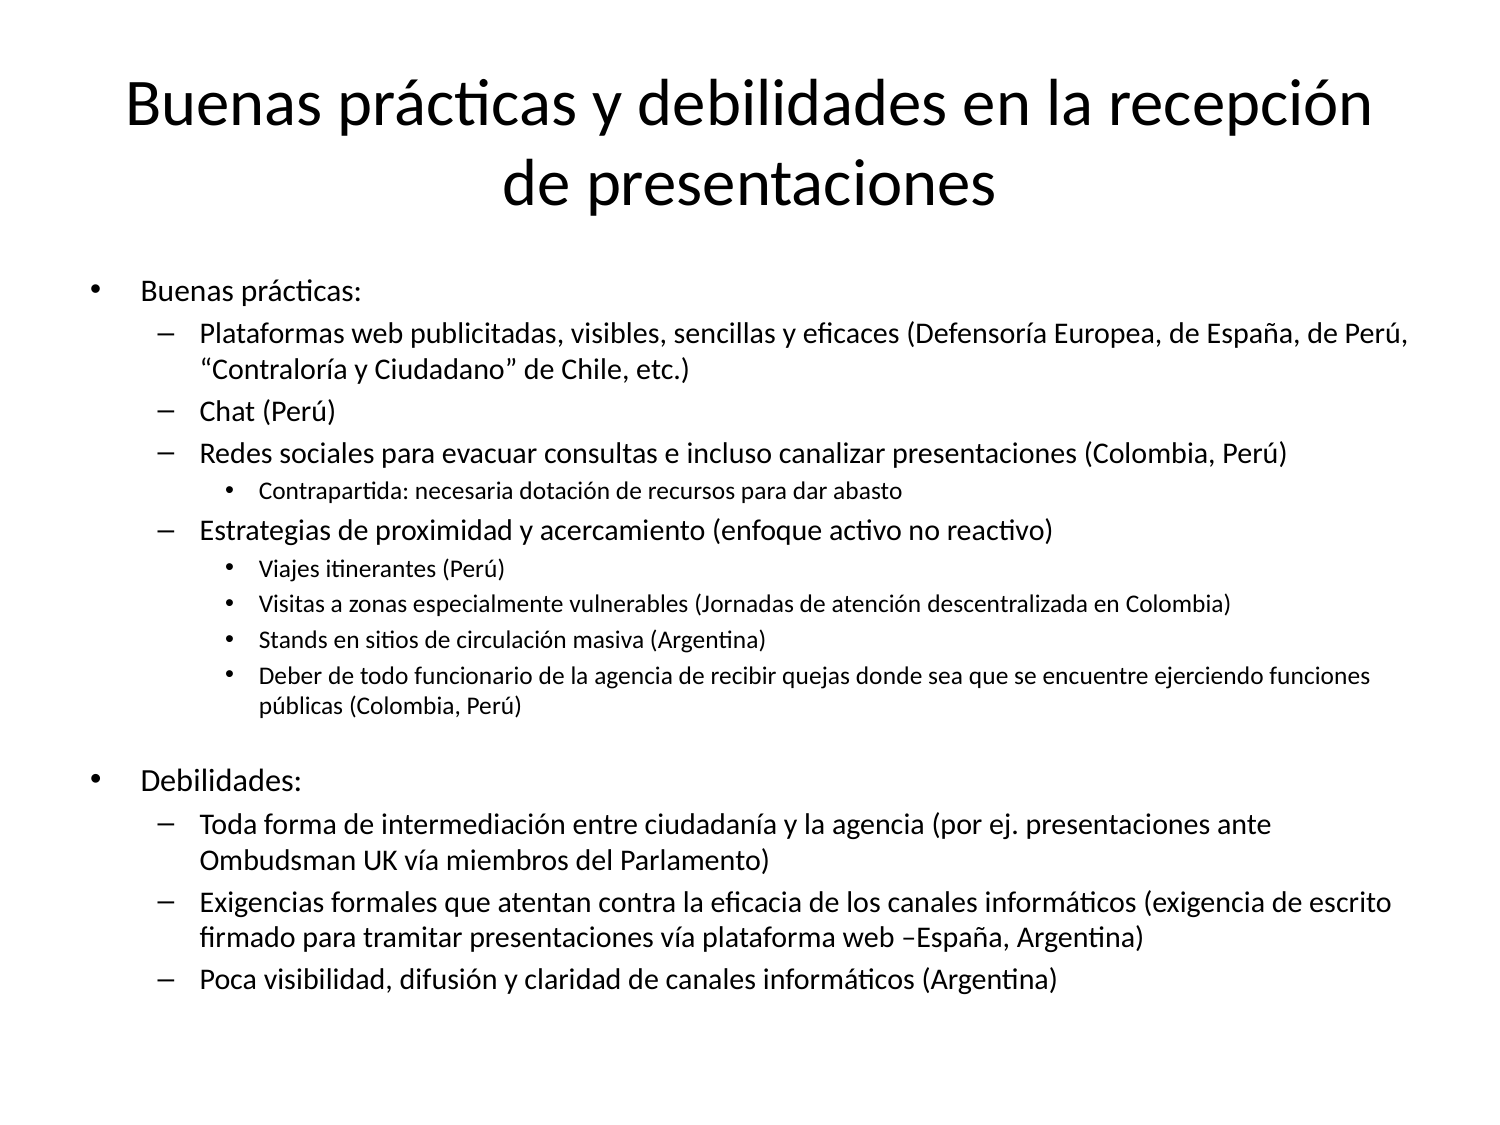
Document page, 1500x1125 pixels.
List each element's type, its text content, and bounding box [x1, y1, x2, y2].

list Buenas prácticas: Plataformas web publicitadas, visibles, sencillas y eficaces (Defensoría Europea, de España, de Perú, “Contraloría y Ciudadano” de Chile, etc.) Chat (Perú) Redes sociales para evacuar consultas e incluso canalizar presentaciones (Colombia, Perú) Contrapartida: necesaria dotación de recursos para dar abasto Estrategias de proximidad y acercamiento (enfoque activo no reactivo) Viajes itinerantes (Perú) Visitas a zonas especialmente vulnerables (Jornadas de atención descentralizada en Colombia) Stands en sitios de circulación masiva (Argentina) Deber de todo funcionario de la agencia de recibir quejas donde sea que se encuentre ejerciendo funciones públicas (Colombia, Perú) Debilidades: Toda forma de intermediación entre ciudadanía y la agencia (por ej. presentaciones ante Ombudsman UK vía miembros del Parlamento) Exigencias formales que atentan contra la eficacia de los canales informáticos (exigencia de escrito firmado para tramitar presentaciones vía plataforma web –España, Argentina) Poca visibilidad, difusión y claridad de canales informáticos (Argentina) [75, 262, 1425, 1005]
title Buenas prácticas y debilidades en la recepción de presentaciones [75, 45, 1425, 233]
